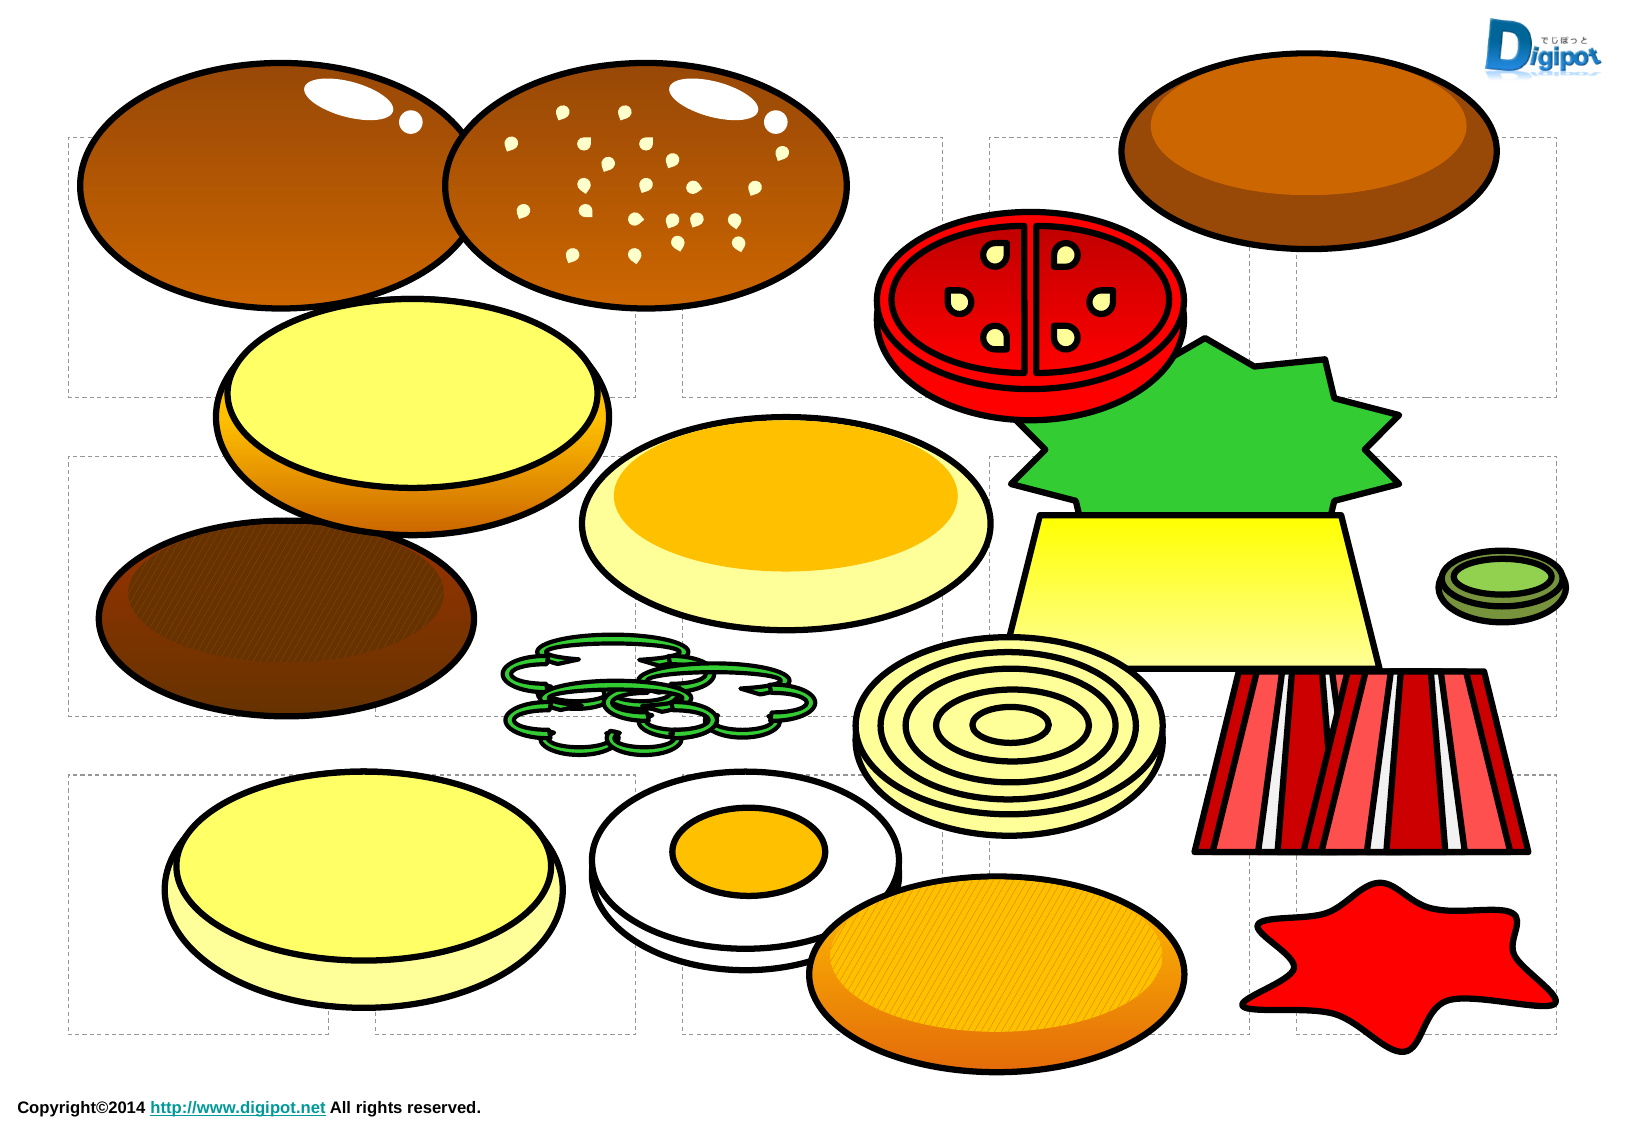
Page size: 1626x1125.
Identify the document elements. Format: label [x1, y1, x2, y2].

text_box [1010, 515, 1380, 669]
text_box [1194, 671, 1529, 853]
text_box [876, 211, 1185, 421]
text_box [215, 298, 610, 536]
text_box [98, 520, 475, 717]
text_box [808, 876, 1185, 1073]
text_box [1438, 550, 1567, 623]
text_box [79, 62, 443, 309]
text_box [1010, 338, 1400, 515]
text_box [502, 634, 816, 756]
text_box [444, 62, 847, 309]
picture [1485, 18, 1602, 82]
text_box [1121, 53, 1497, 250]
text_box [855, 636, 1163, 837]
text_box [164, 771, 564, 1009]
text_box [1242, 882, 1556, 1052]
text_box [591, 771, 900, 971]
text_box [581, 416, 991, 631]
